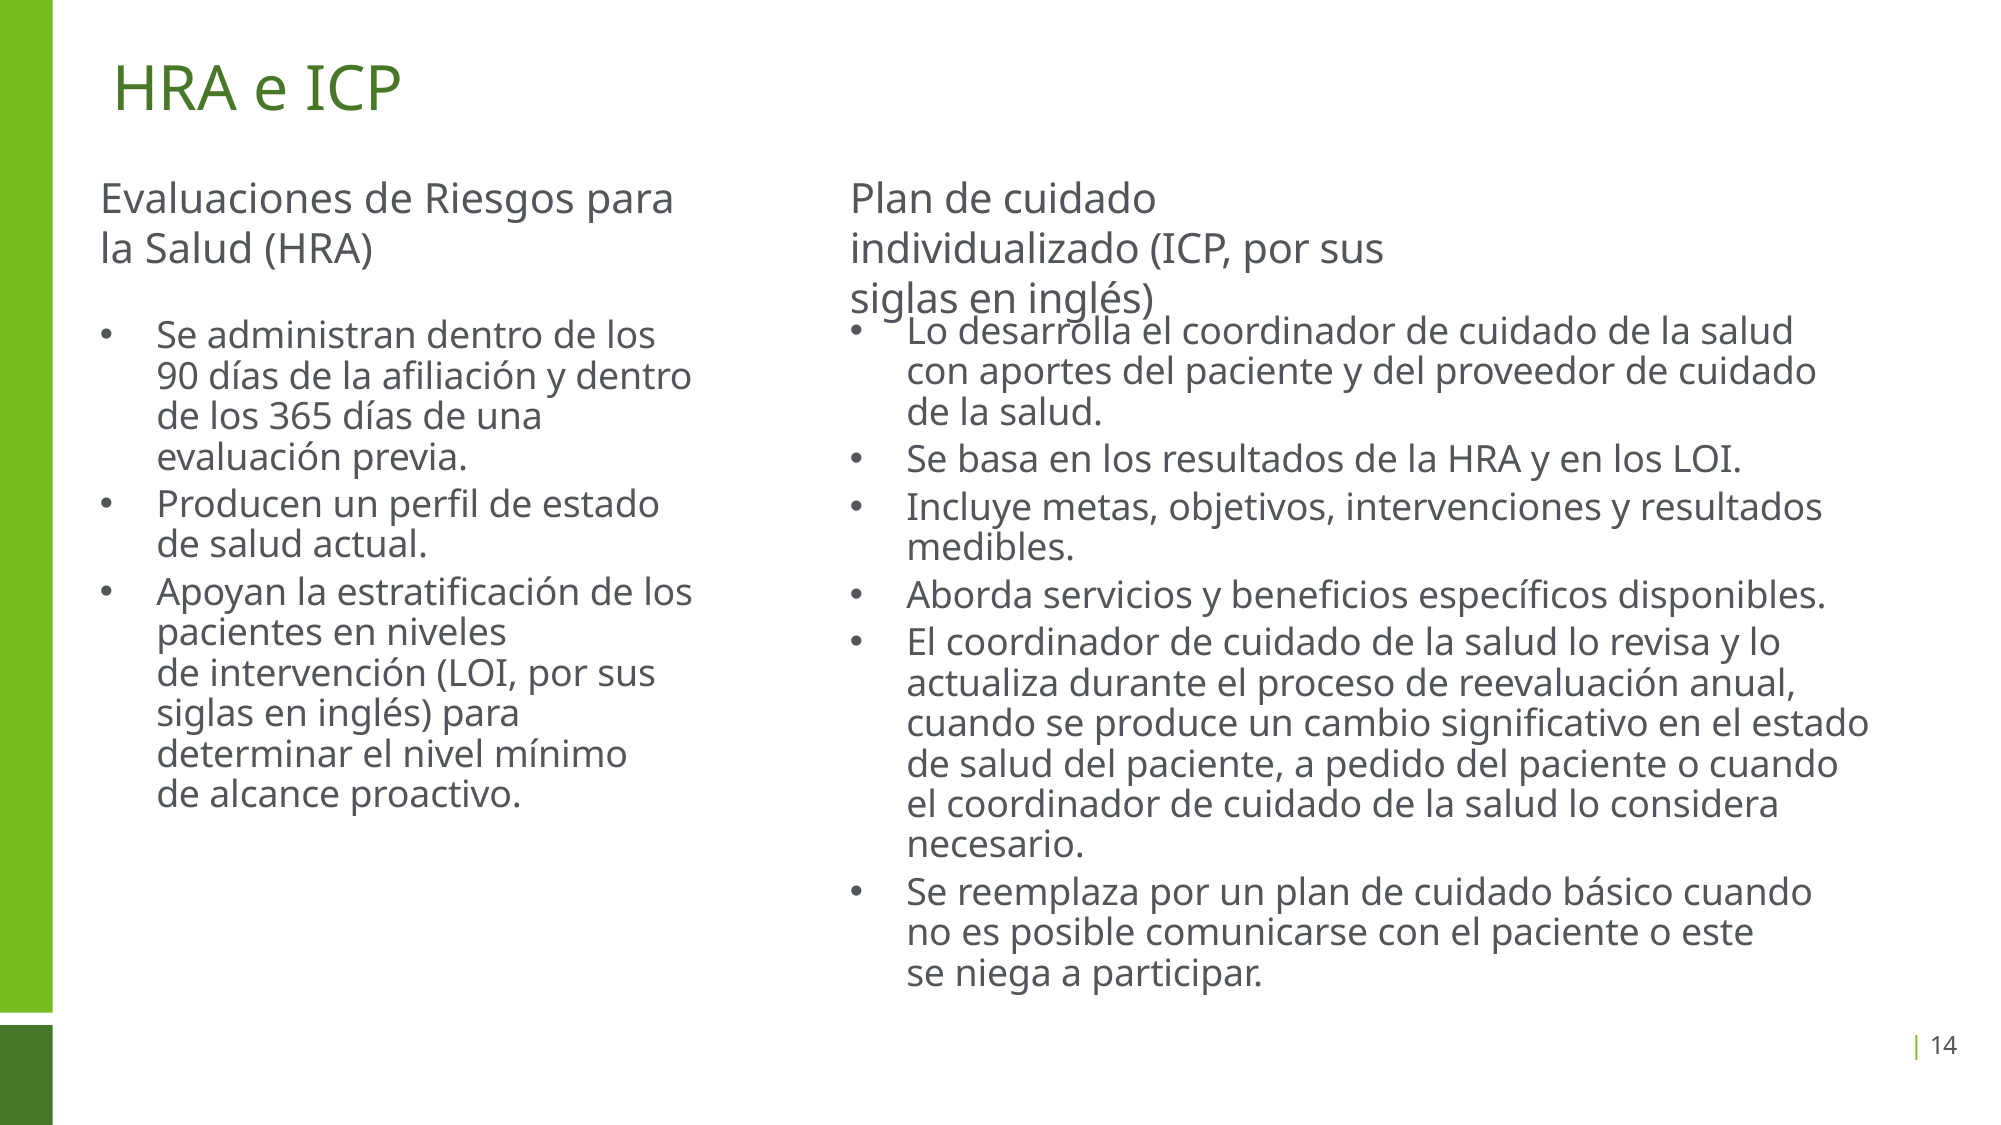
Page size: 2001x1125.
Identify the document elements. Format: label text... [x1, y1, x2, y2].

title HRA e ICP [110, 45, 1552, 236]
text_box Plan de cuidado individualizado (ICP, por sus siglas en inglés) [847, 236, 1413, 323]
slide_number | 14 [1894, 1037, 1988, 1125]
text_box Evaluaciones de Riesgos para la Salud (HRA) [97, 170, 700, 273]
text_box Se administran dentro de los 90 días de la afiliación y dentro de los 365 días de una evaluación previa. Producen un perfil de estado de salud actual. Apoyan la estratificación de los pacientes en niveles de intervención (LOI, por sus siglas en inglés) para determinar el nivel mínimo de alcance proactivo. [97, 308, 700, 815]
text_box Lo desarrolla el coordinador de cuidado de la salud con aportes del paciente y del proveedor de cuidado de la salud. Se basa en los resultados de la HRA y en los LOI. Incluye metas, objetivos, intervenciones y resultados medibles. Aborda servicios y beneficios específicos disponibles. El coordinador de cuidado de la salud lo revisa y lo actualiza durante el proceso de reevaluación anual, cuando se produce un cambio significativo en el estado de salud del paciente, a pedido del paciente o cuando el coordinador de cuidado de la salud lo considera necesario. Se reemplaza por un plan de cuidado básico cuando no es posible comunicarse con el paciente o este se niega a participar. [847, 304, 1936, 994]
